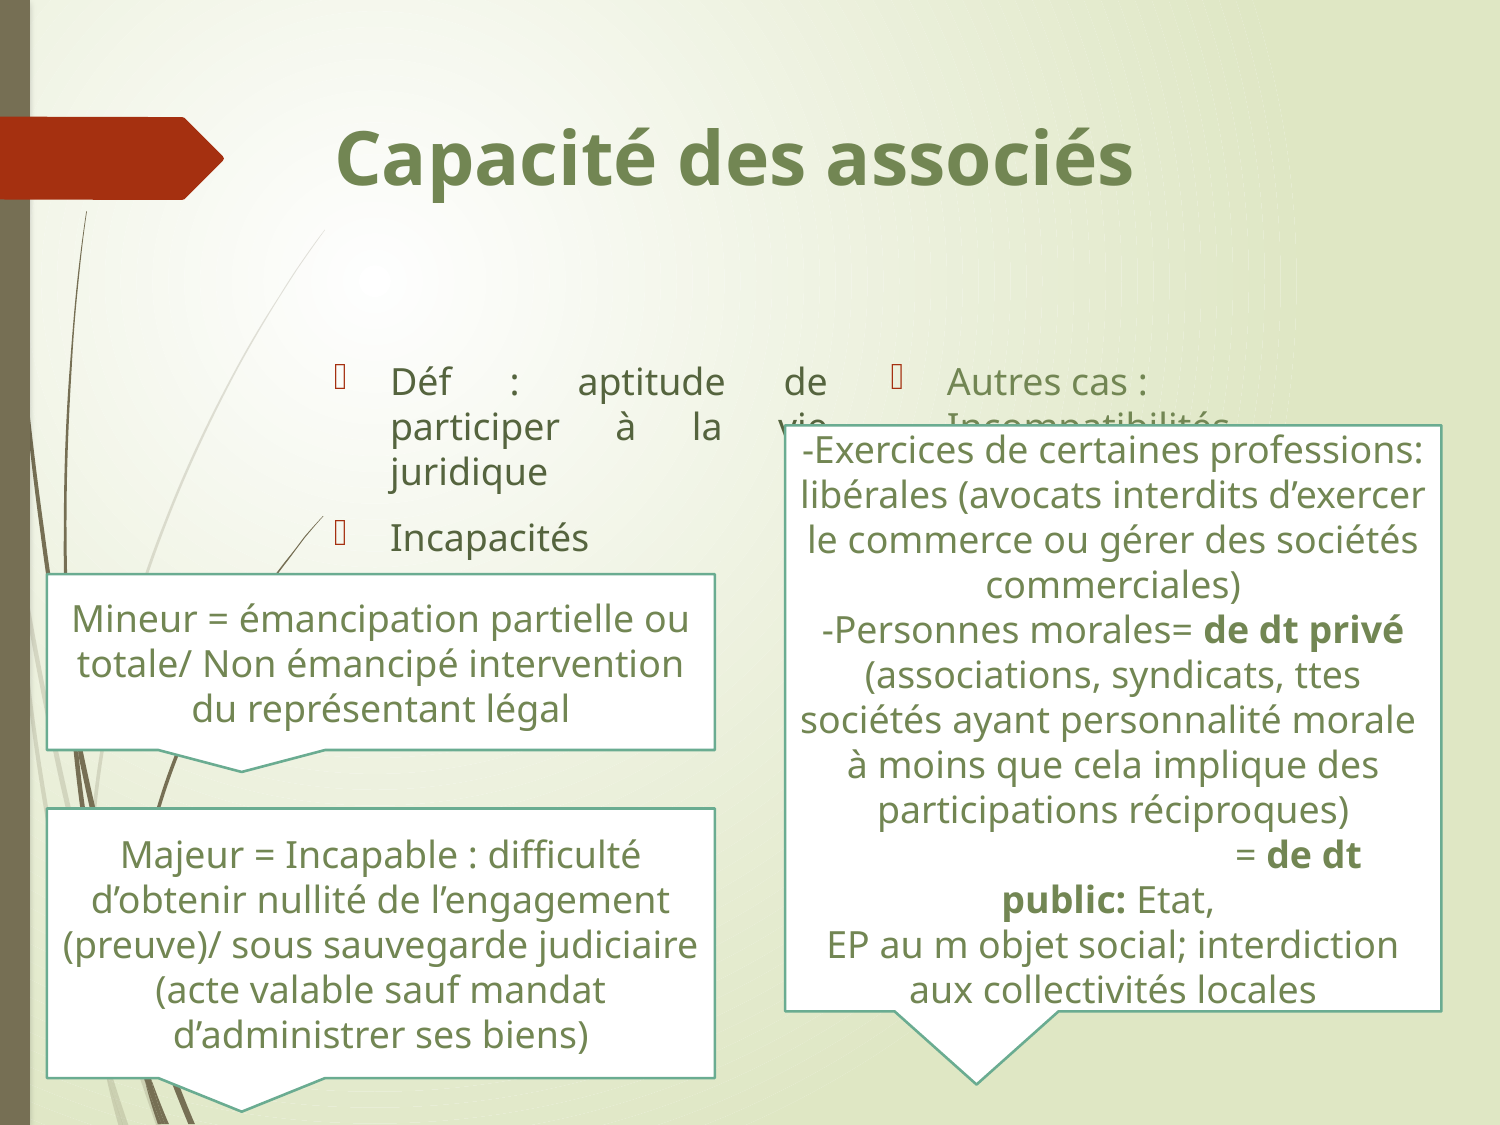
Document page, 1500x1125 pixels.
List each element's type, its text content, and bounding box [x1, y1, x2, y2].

text_box -Exercices de certaines professions: libérales (avocats interdits d’exercer le commerce ou gérer des sociétés commerciales) -Personnes morales= de dt privé (associations, syndicats, ttes sociétés ayant personnalité morale à moins que cela implique des participations réciproques) = de dt public: Etat, EP au m objet social; interdiction aux collectivités locales [783, 424, 1443, 1086]
list Déf : aptitude de participer à la vie juridique Incapacités [318, 350, 844, 969]
title Capacité des associés [319, 102, 1400, 313]
list Autres cas : Incompatibilités [875, 350, 1400, 424]
text_box Mineur = émancipation partielle ou totale/ Non émancipé intervention du représentant légal [45, 572, 717, 774]
text_box Majeur = Incapable : difficulté d’obtenir nullité de l’engagement (preuve)/ sous sauvegarde judiciaire (acte valable sauf mandat d’administrer ses biens) [45, 807, 717, 1113]
